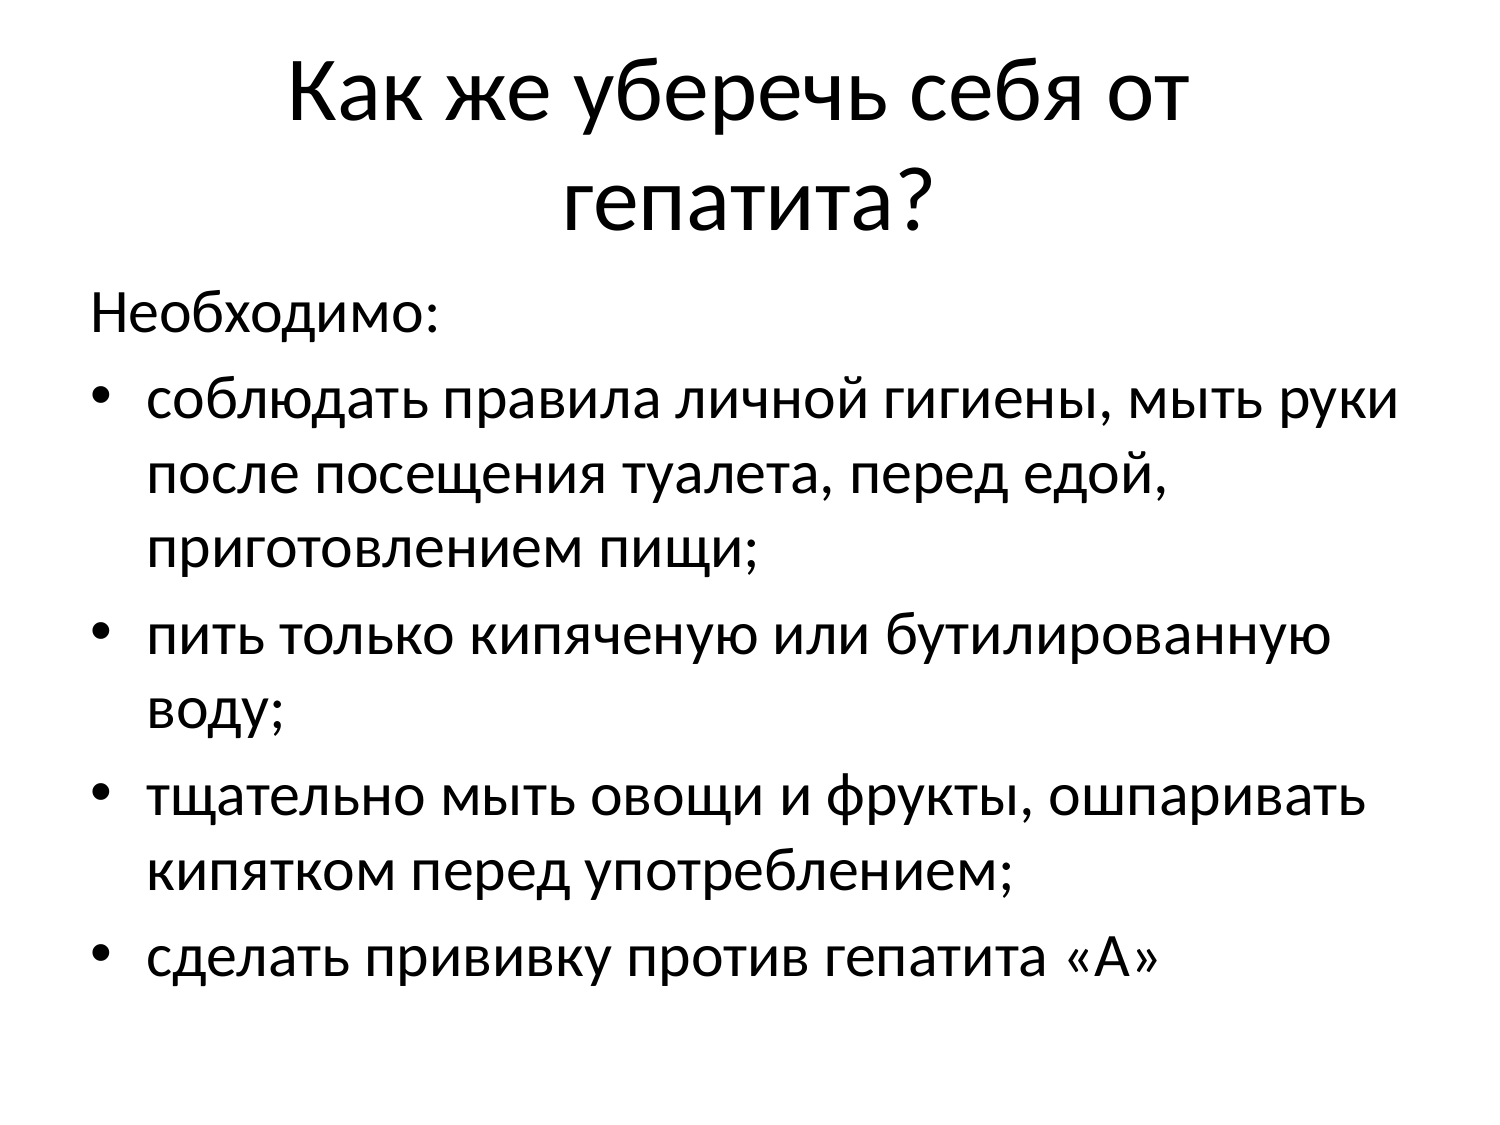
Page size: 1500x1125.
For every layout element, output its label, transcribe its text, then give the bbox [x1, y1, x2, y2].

list Необходимо: соблюдать правила личной гигиены, мыть руки после посещения туалета, перед едой, приготовлением пищи; пить только кипяченую или бутилированную воду; тщательно мыть овощи и фрукты, ошпаривать кипятком перед употреблением; сделать прививку против гепатита «А» [75, 262, 1425, 1005]
title Как же уберечь себя от гепатита? [75, 45, 1425, 233]
